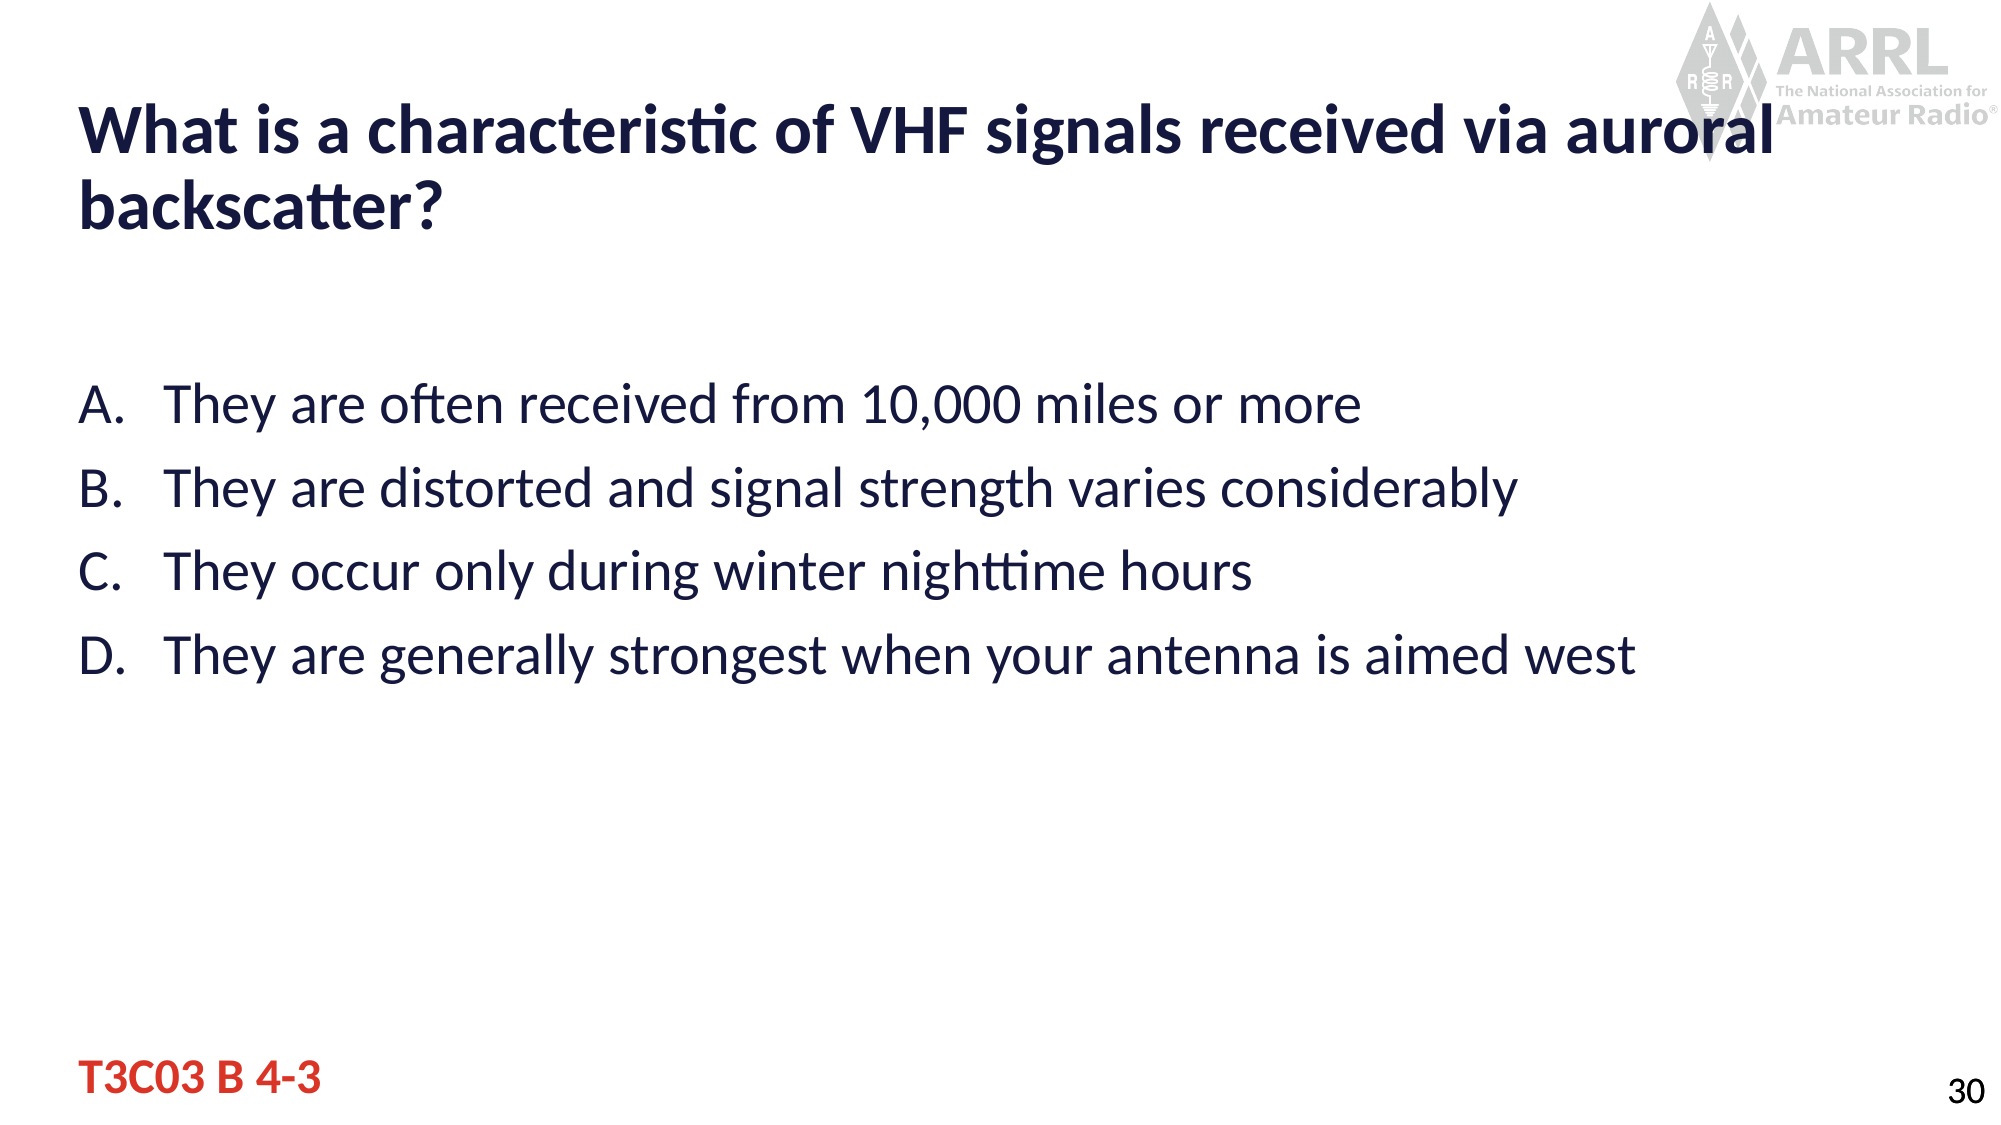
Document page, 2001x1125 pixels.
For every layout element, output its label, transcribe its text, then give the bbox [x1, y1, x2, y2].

picture [1674, 0, 2000, 164]
list They are often received from 10,000 miles or more They are distorted and signal strength varies considerably They occur only during winter nighttime hours They are generally strongest when your antenna is aimed west [63, 365, 1863, 989]
text_box T3C03 B 4-3 [63, 1036, 921, 1112]
title What is a characteristic of VHF signals received via auroral backscatter? [63, 59, 1863, 278]
